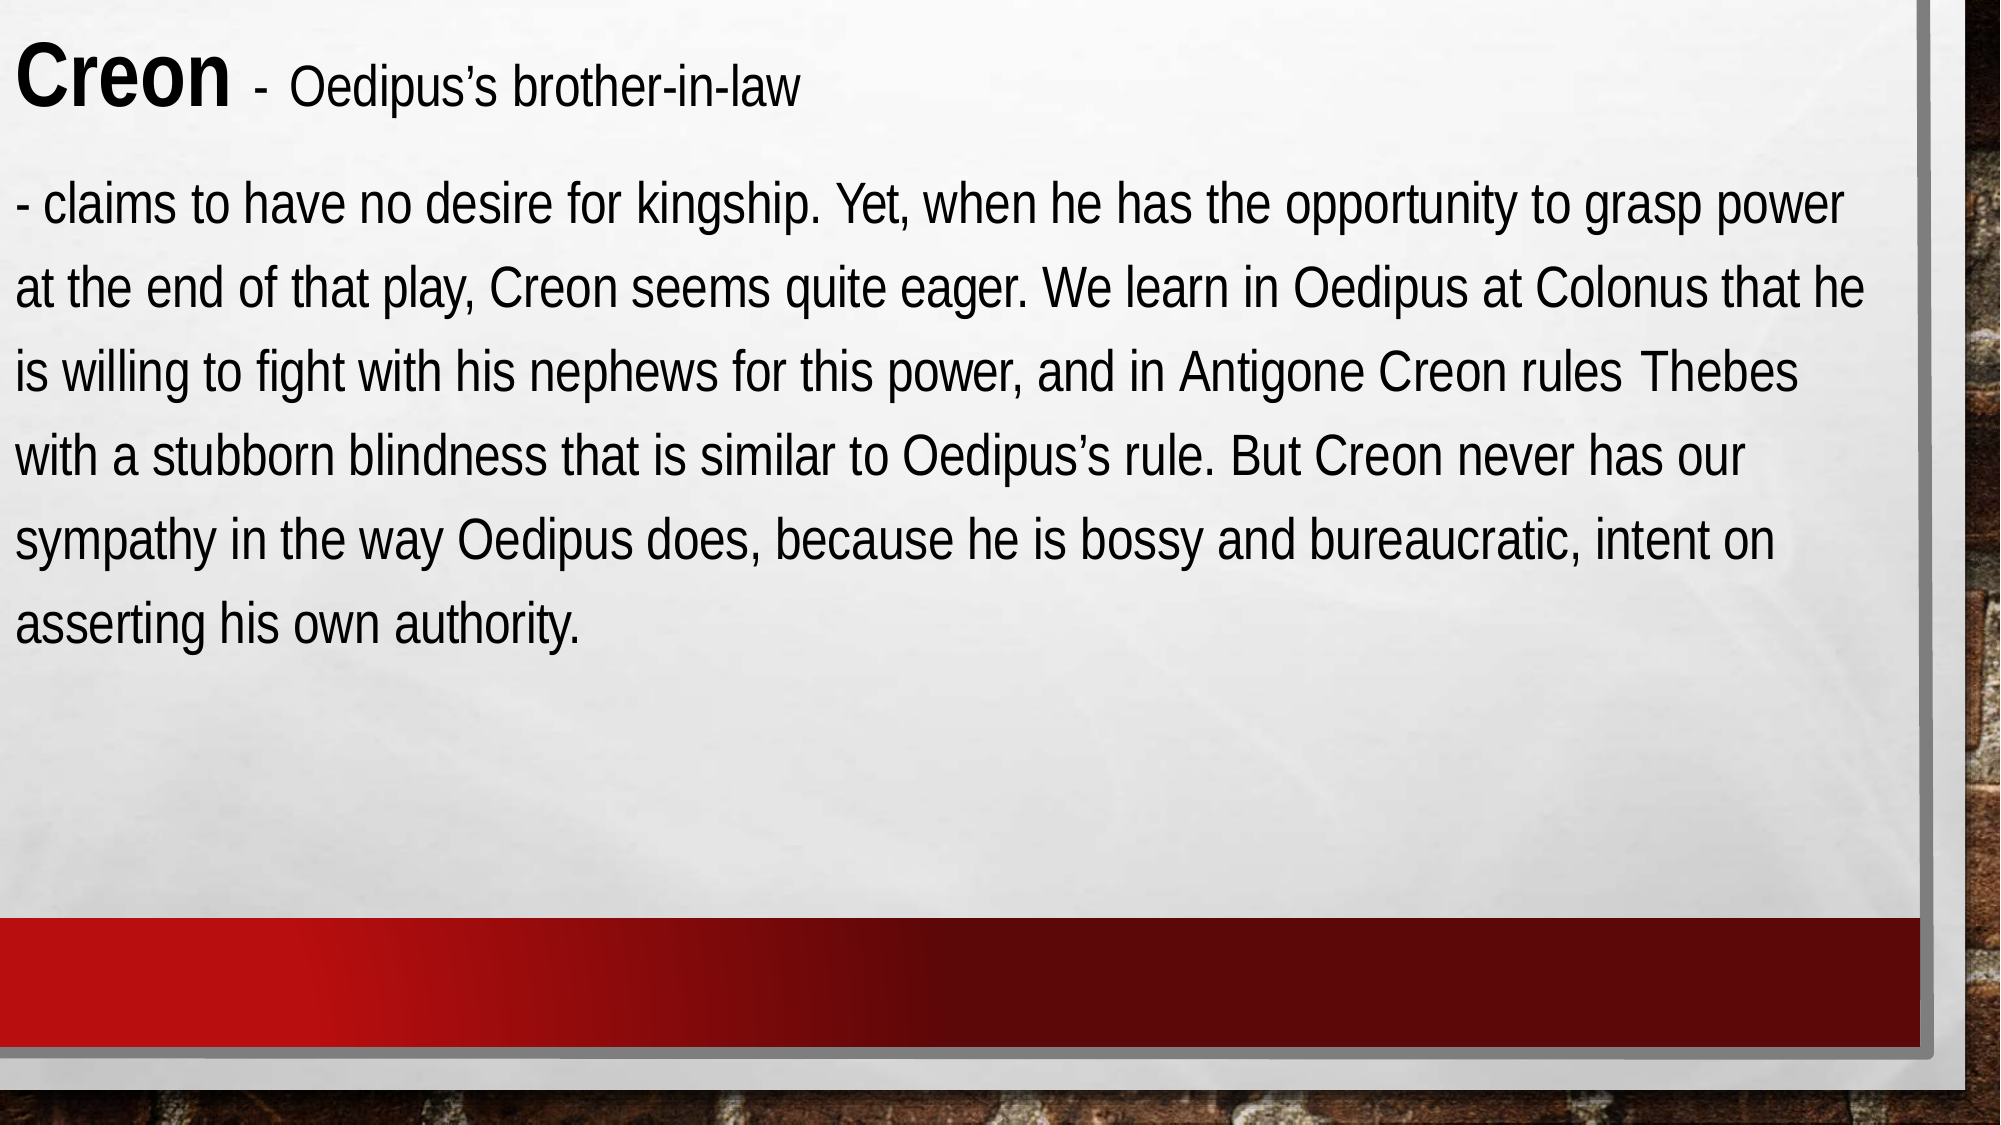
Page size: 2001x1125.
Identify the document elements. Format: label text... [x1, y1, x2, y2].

picture [0, 0, 2000, 1125]
title Creon - Oedipus’s brother-in-law [12, 12, 807, 148]
text_box - claims to have no desire for kingship. Yet, when he has the opportunity to grasp power at the end of that play, Creon seems quite eager. We learn in Oedipus at Colonus that he is willing to fight with his nephews for this power, and in Antigone Creon rules Thebes with a stubborn blindness that is similar to Oedipus’s rule. But Creon never has our sympathy in the way Oedipus does, because he is bossy and bureaucratic, intent on asserting his own authority. [12, 148, 1895, 655]
picture [0, 0, 1921, 1047]
